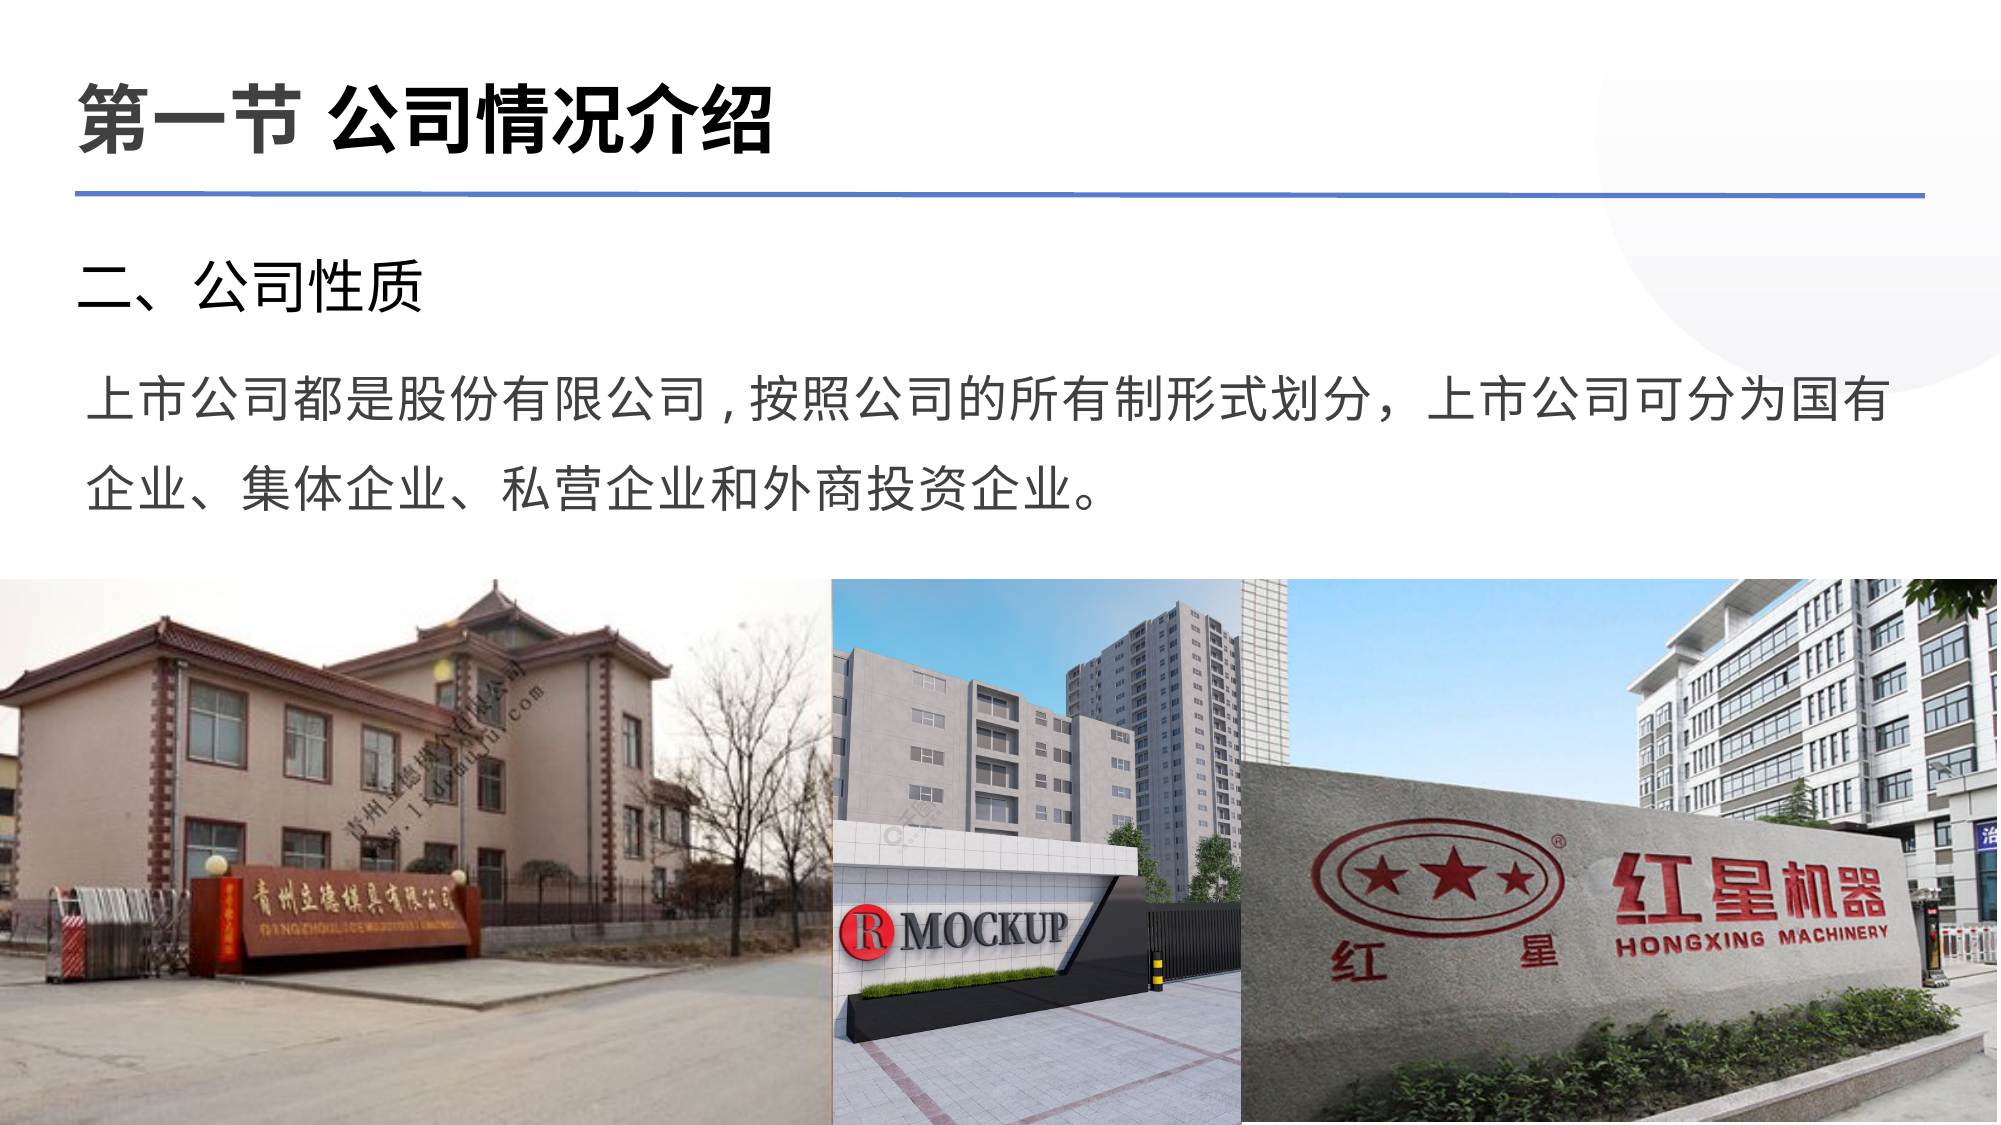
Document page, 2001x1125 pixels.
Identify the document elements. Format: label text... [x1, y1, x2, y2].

picture [0, 579, 1997, 1125]
text_box [1595, 0, 2000, 387]
text_box 第一节 公司情况介绍 [75, 62, 1925, 163]
text_box 上市公司都是股份有限公司,按照公司的所有制形式划分，上市公司可分为国有企业、集体企业、私营企业和外商投资企业。 [75, 375, 1925, 479]
text_box 二、公司性质 [75, 236, 1925, 312]
